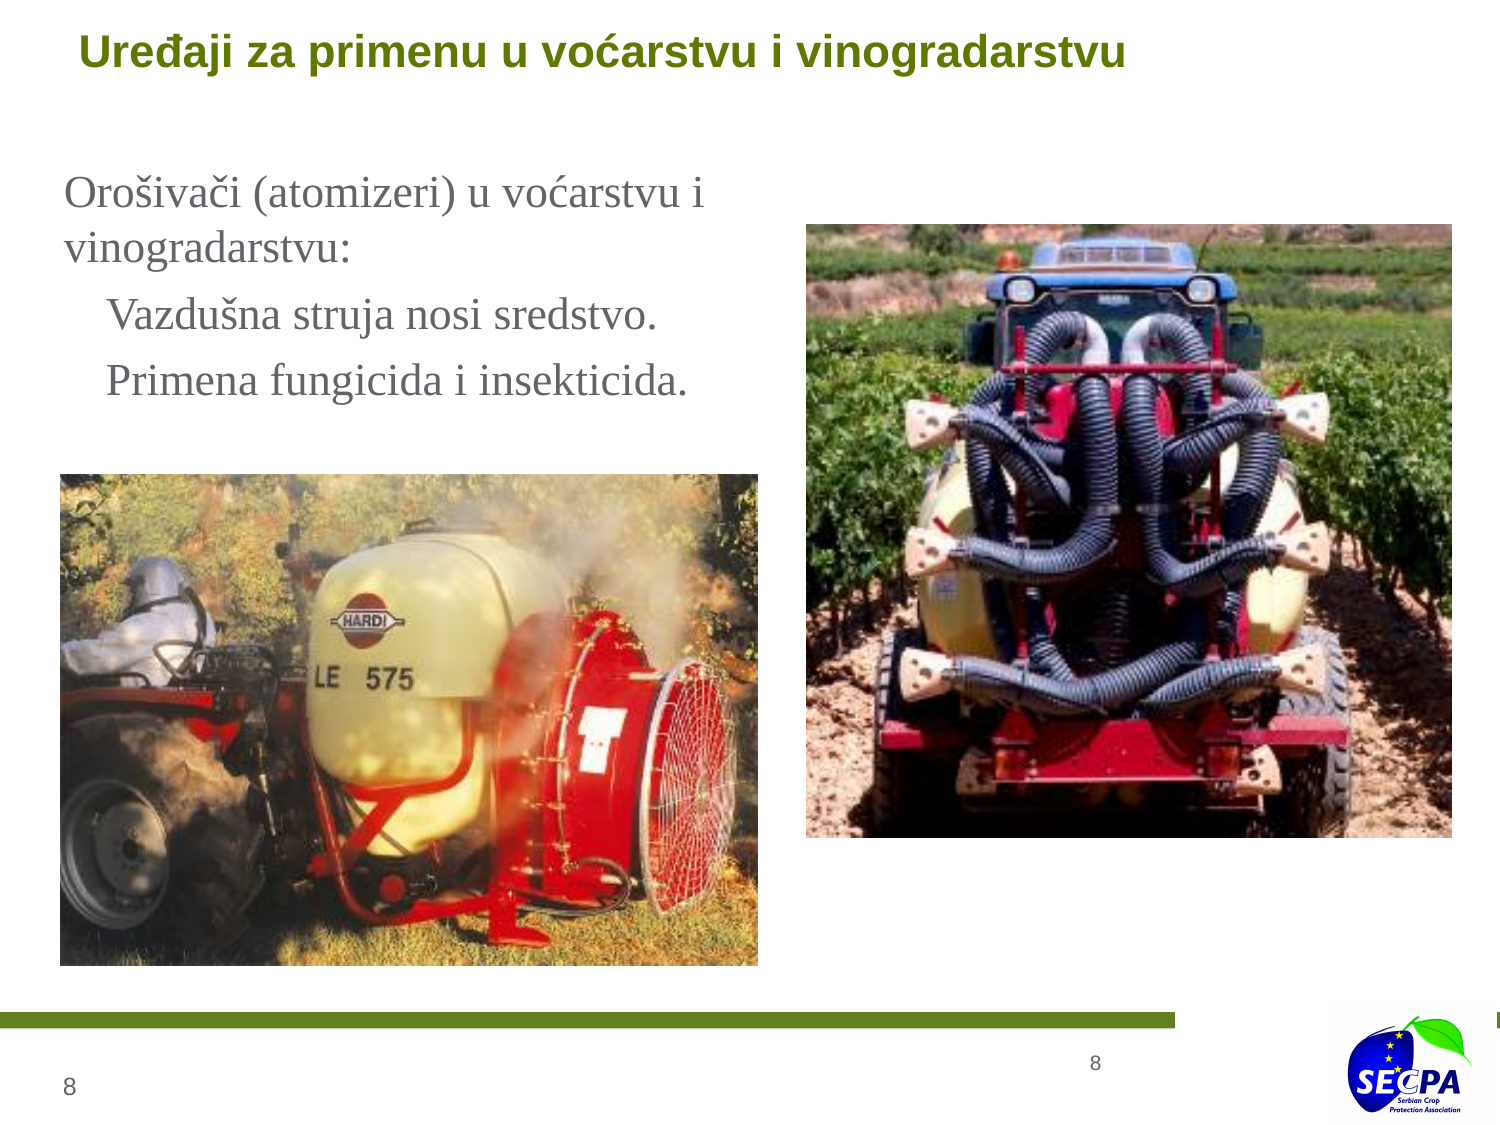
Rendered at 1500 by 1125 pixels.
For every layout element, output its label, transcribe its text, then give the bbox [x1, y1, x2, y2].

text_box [1174, 1002, 1498, 1125]
picture [0, 1012, 1174, 1125]
text_box 8 [1074, 1042, 1169, 1103]
text_box Uređaji za primenu u voćarstvu i vinogradarstvu [63, 20, 1451, 155]
picture [806, 224, 1452, 838]
text_box Orošivači (atomizeri) u voćarstvu i vinogradarstvu: Vazdušna struja nosi sredstvo. Primena fungicida i insekticida. [17, 154, 798, 986]
picture [59, 474, 758, 966]
